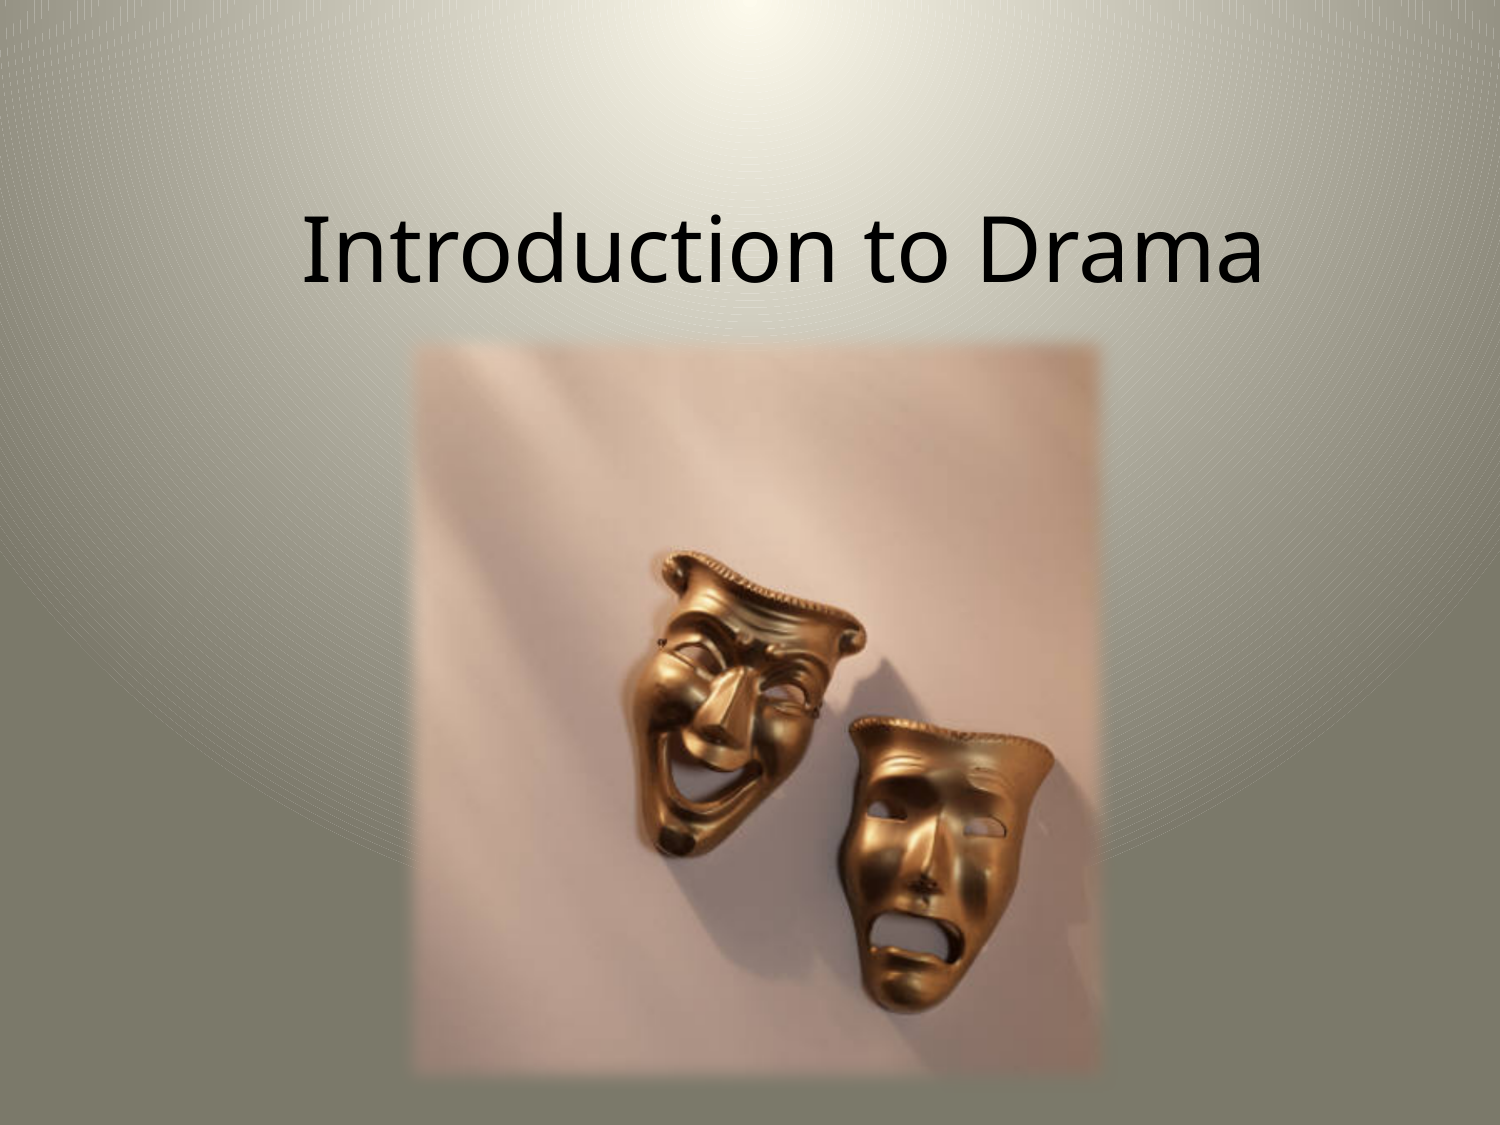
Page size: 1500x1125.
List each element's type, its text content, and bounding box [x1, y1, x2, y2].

picture [395, 325, 1118, 1093]
title Introduction to Drama [147, 125, 1423, 367]
